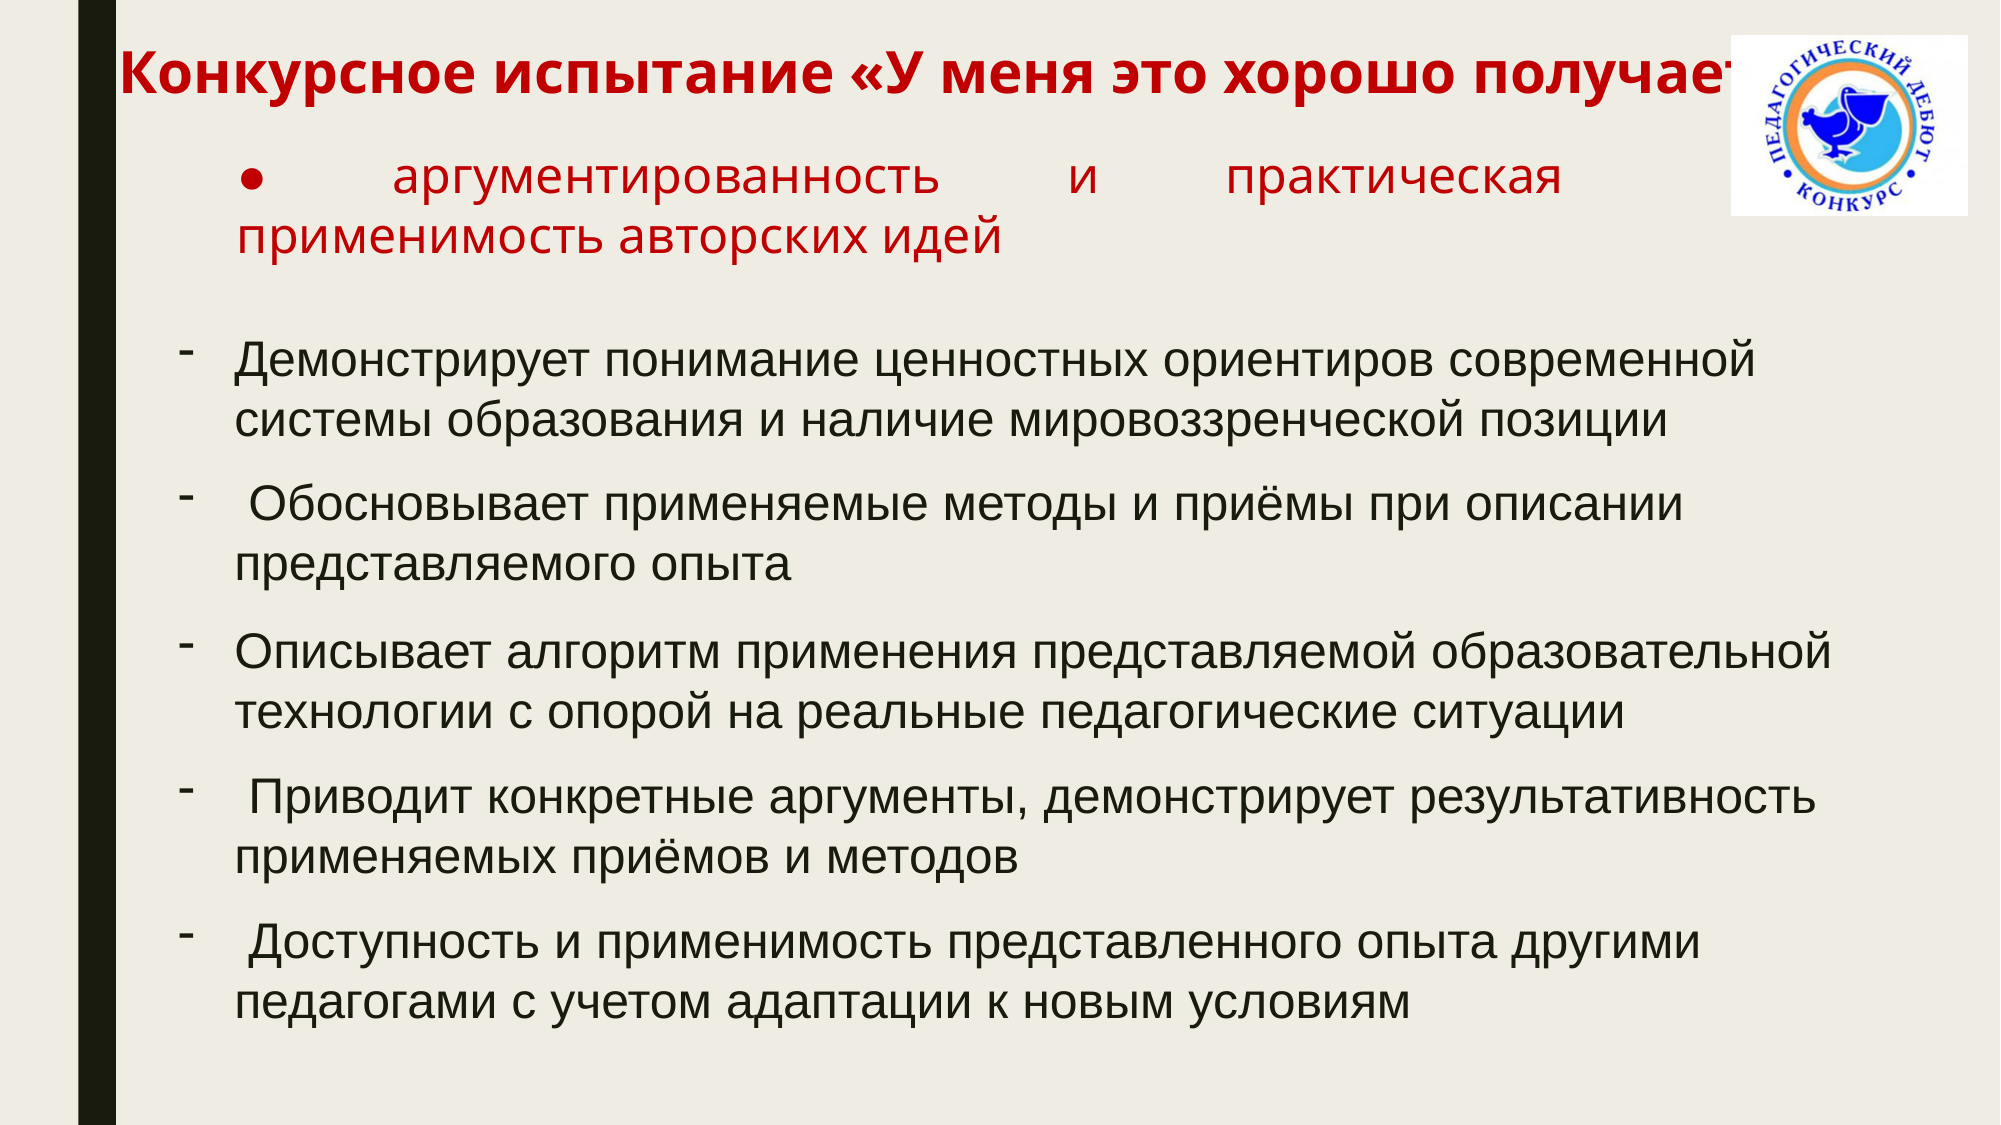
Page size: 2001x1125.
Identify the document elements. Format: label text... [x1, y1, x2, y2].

text_box Конкурсное испытание «У меня это хорошо получается» [103, 27, 1879, 113]
text_box ● аргументированность и практическая применимость авторских идей [222, 136, 1579, 272]
text_box Демонстрирует понимание ценностных ориентиров современной системы образования и наличие мировоззренческой позиции Обосновывает применяемые методы и приёмы при описании представляемого опыта Описывает алгоритм применения представляемой образовательной технологии с опорой на реальные педагогические ситуации Приводит конкретные аргументы, демонстрирует результативность применяемых приёмов и методов Доступность и применимость представленного опыта другими педагогами с учетом адаптации к новым условиям [163, 318, 1918, 987]
picture [1731, 35, 1968, 216]
